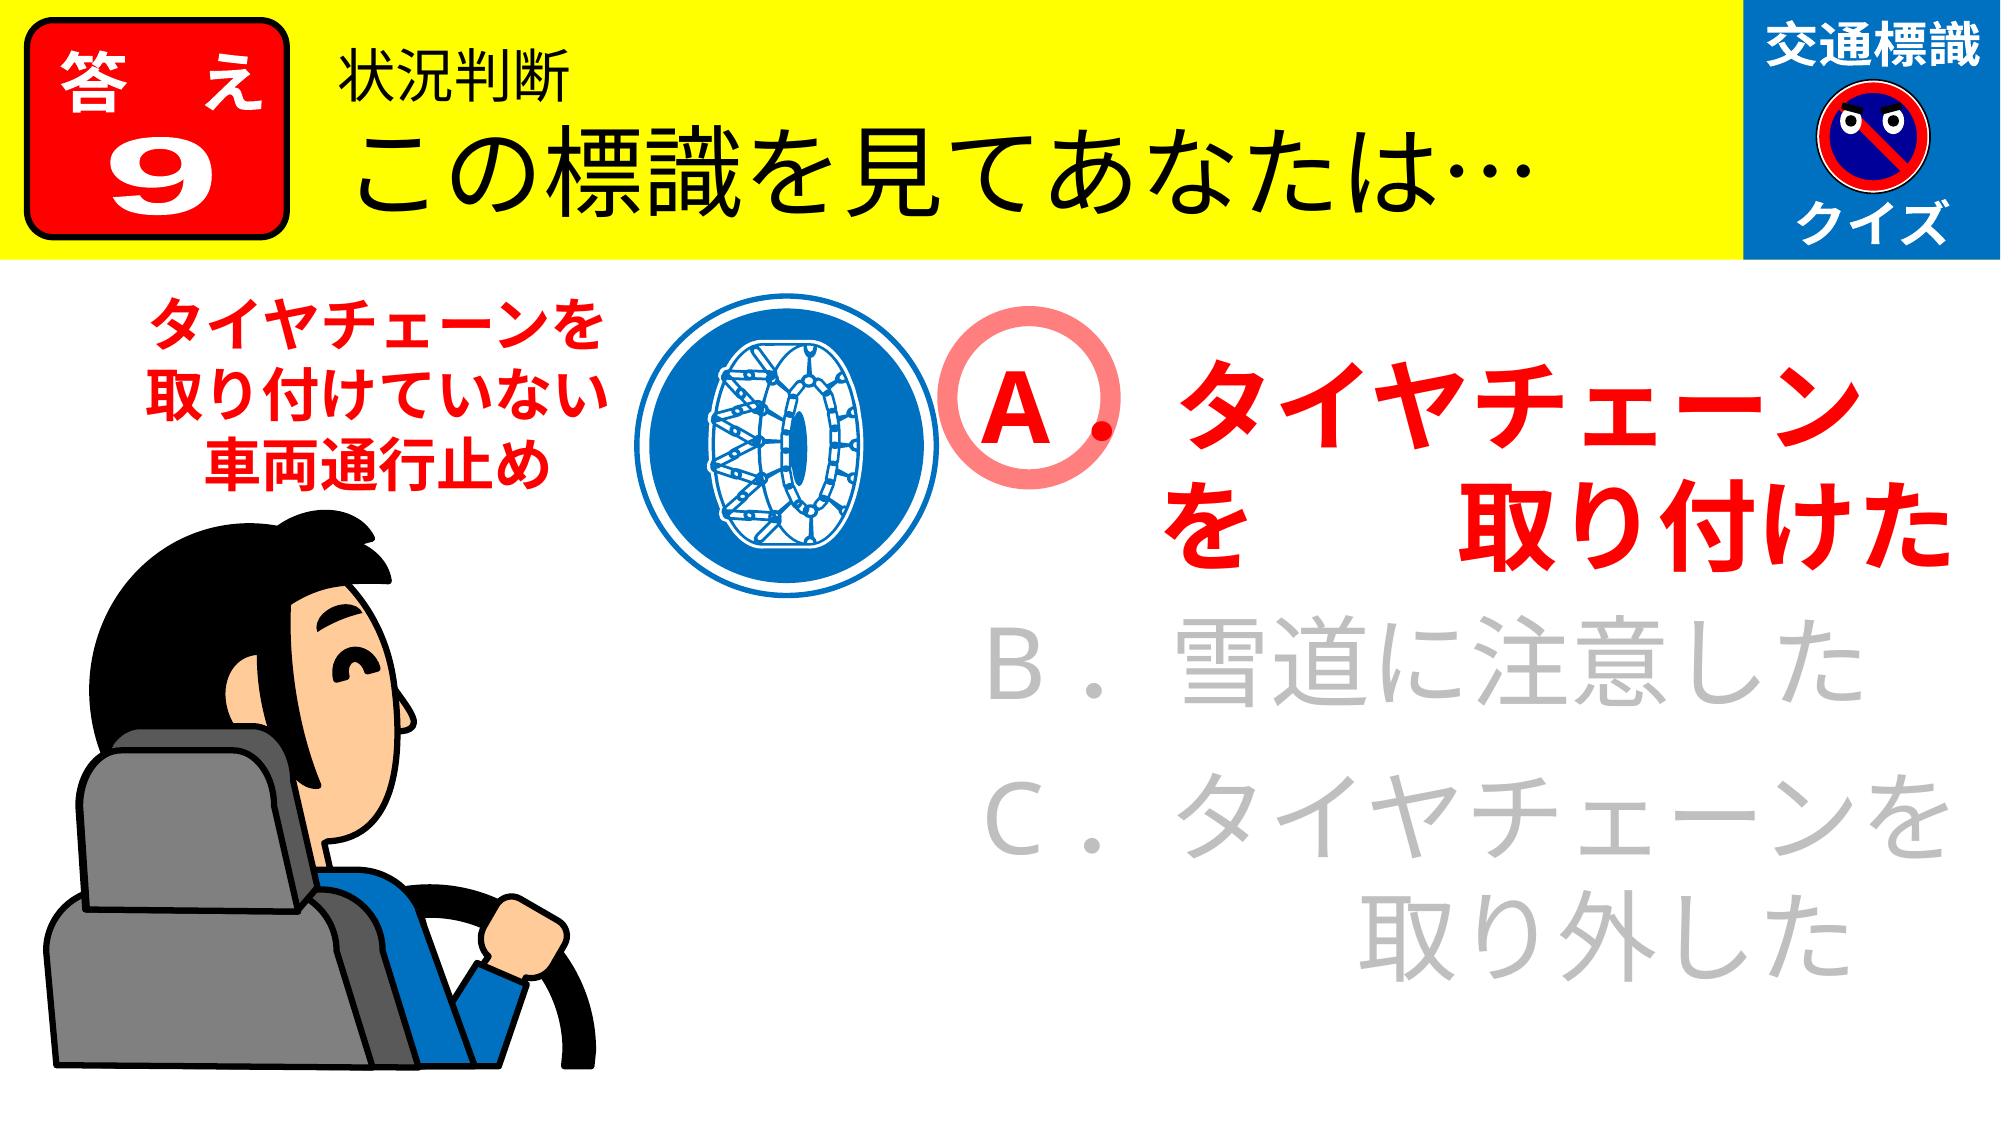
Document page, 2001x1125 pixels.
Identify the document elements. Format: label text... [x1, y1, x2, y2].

text_box C．タイヤチェーンを 取り外した [966, 746, 1980, 1002]
text_box この標識を見てあなたは… [328, 101, 1556, 237]
text_box [943, 306, 1096, 465]
text_box A．タイヤチェーンを 取り付けた [966, 335, 1980, 591]
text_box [633, 293, 940, 599]
text_box B．雪道に注意した [966, 592, 1980, 727]
text_box タイヤチェーンを 取り付けていない 車両通行止め [130, 281, 627, 506]
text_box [45, 525, 594, 1068]
text_box 状況判断 [322, 32, 586, 117]
